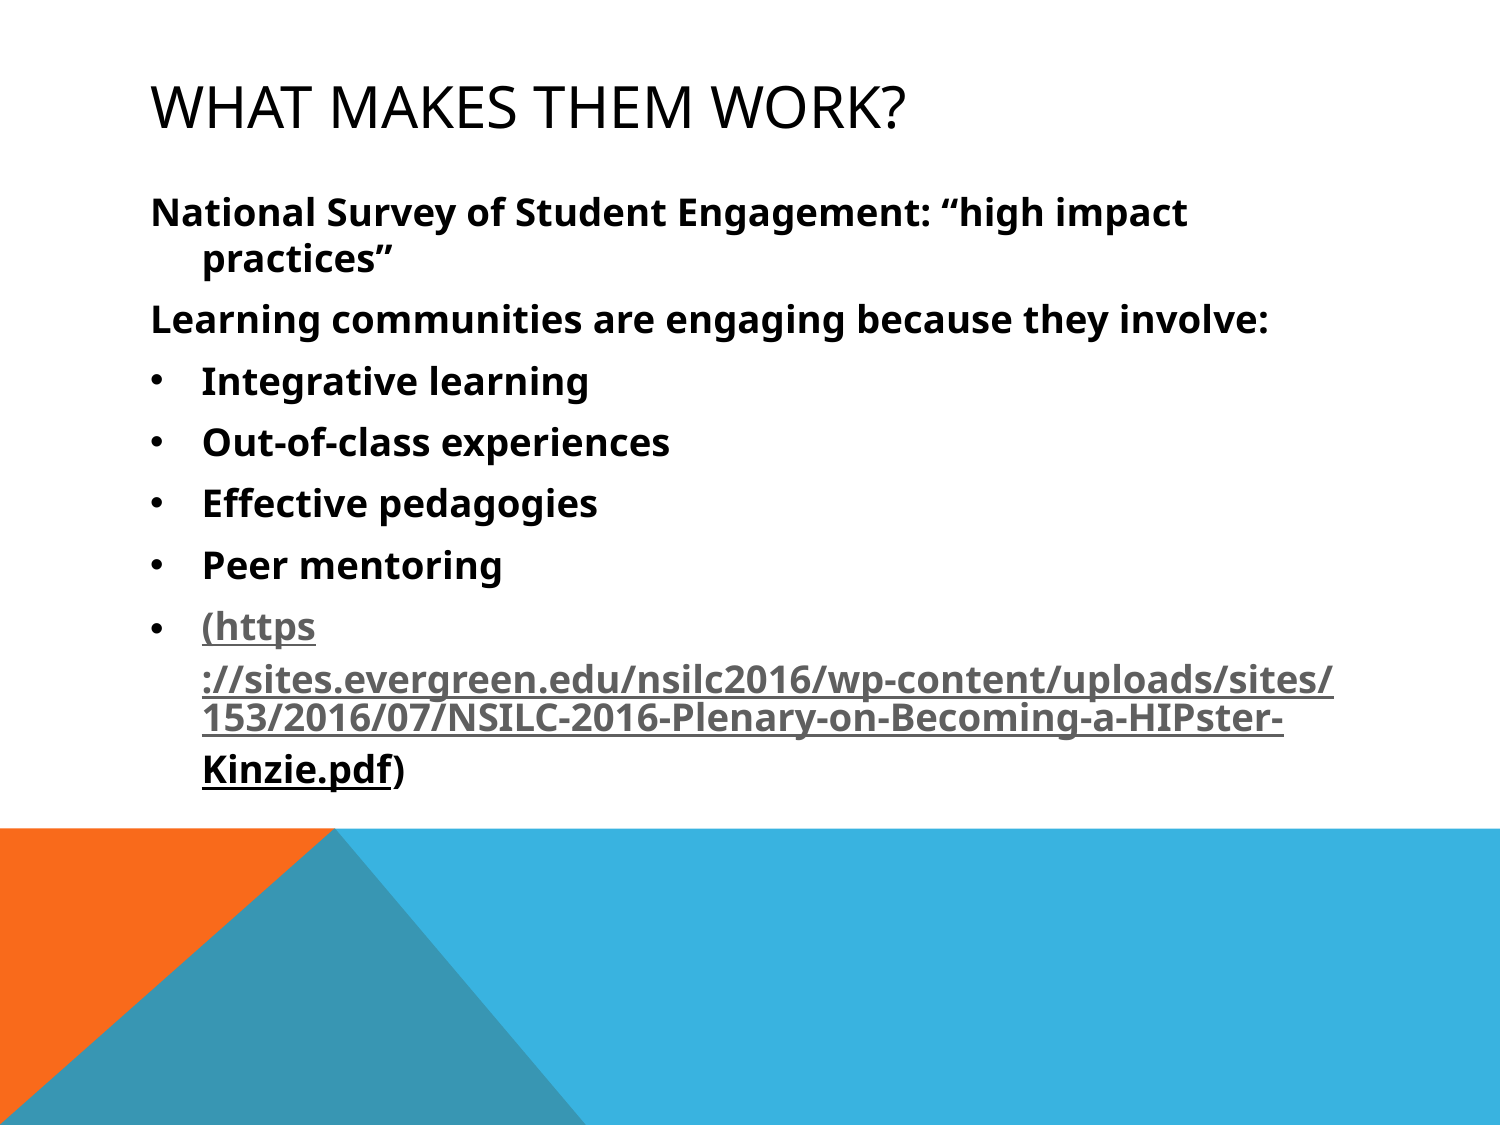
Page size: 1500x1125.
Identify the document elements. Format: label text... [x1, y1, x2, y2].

title What makes them work? [135, 60, 1369, 150]
list National Survey of Student Engagement: “high impact practices” Learning communities are engaging because they involve: Integrative learning Out-of-class experiences Effective pedagogies Peer mentoring (https://sites.evergreen.edu/nsilc2016/wp-content/uploads/sites/153/2016/07/NSILC-2016-Plenary-on-Becoming-a-HIPster-Kinzie.pdf) [135, 180, 1369, 768]
